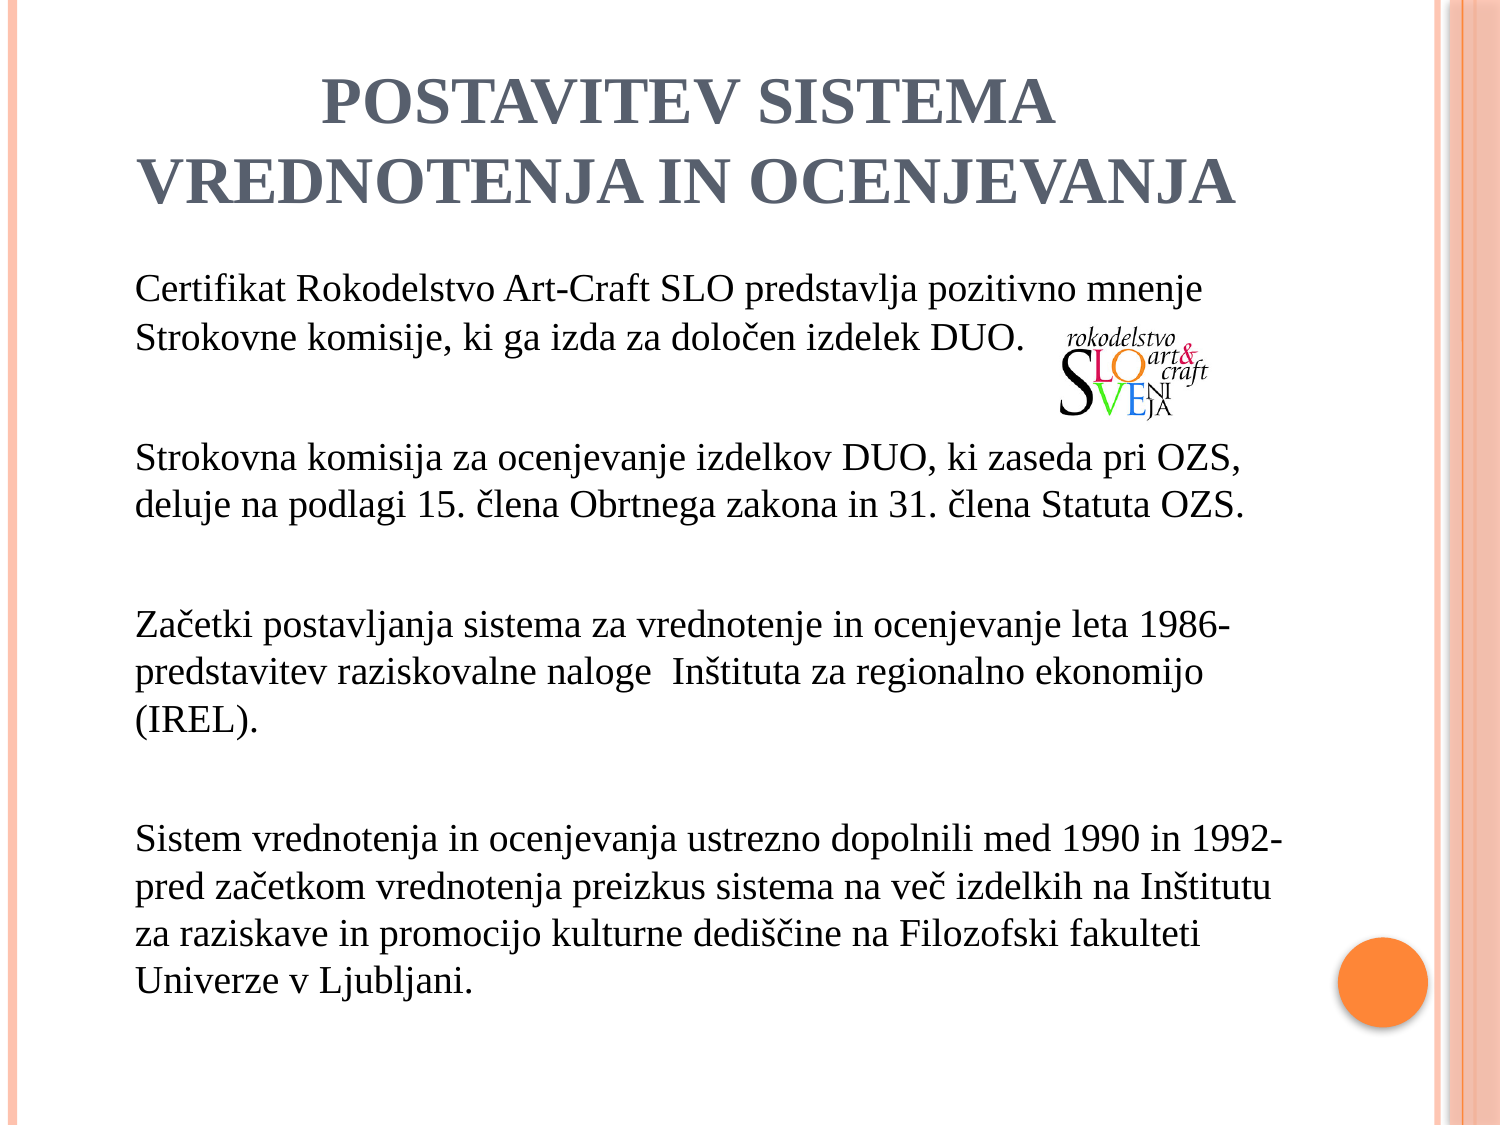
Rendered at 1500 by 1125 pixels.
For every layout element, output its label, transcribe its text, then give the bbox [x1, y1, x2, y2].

picture [1044, 313, 1222, 431]
list Certifikat Rokodelstvo Art-Craft SLO predstavlja pozitivno mnenje Strokovne komisije, ki ga izda za določen izdelek DUO. Strokovna komisija za ocenjevanje izdelkov DUO, ki zaseda pri OZS, deluje na podlagi 15. člena Obrtnega zakona in 31. člena Statuta OZS. Začetki postavljanja sistema za vrednotenje in ocenjevanje leta 1986-predstavitev raziskovalne naloge Inštituta za regionalno ekonomijo (IREL). Sistem vrednotenja in ocenjevanja ustrezno dopolnili med 1990 in 1992-pred začetkom vrednotenja preizkus sistema na več izdelkih na Inštitutu za raziskave in promocijo kulturne dediščine na Filozofski fakulteti Univerze v Ljubljani. [75, 243, 1300, 1062]
title Postavitev sistema vrednotenja in ocenjevanja [75, 45, 1300, 243]
